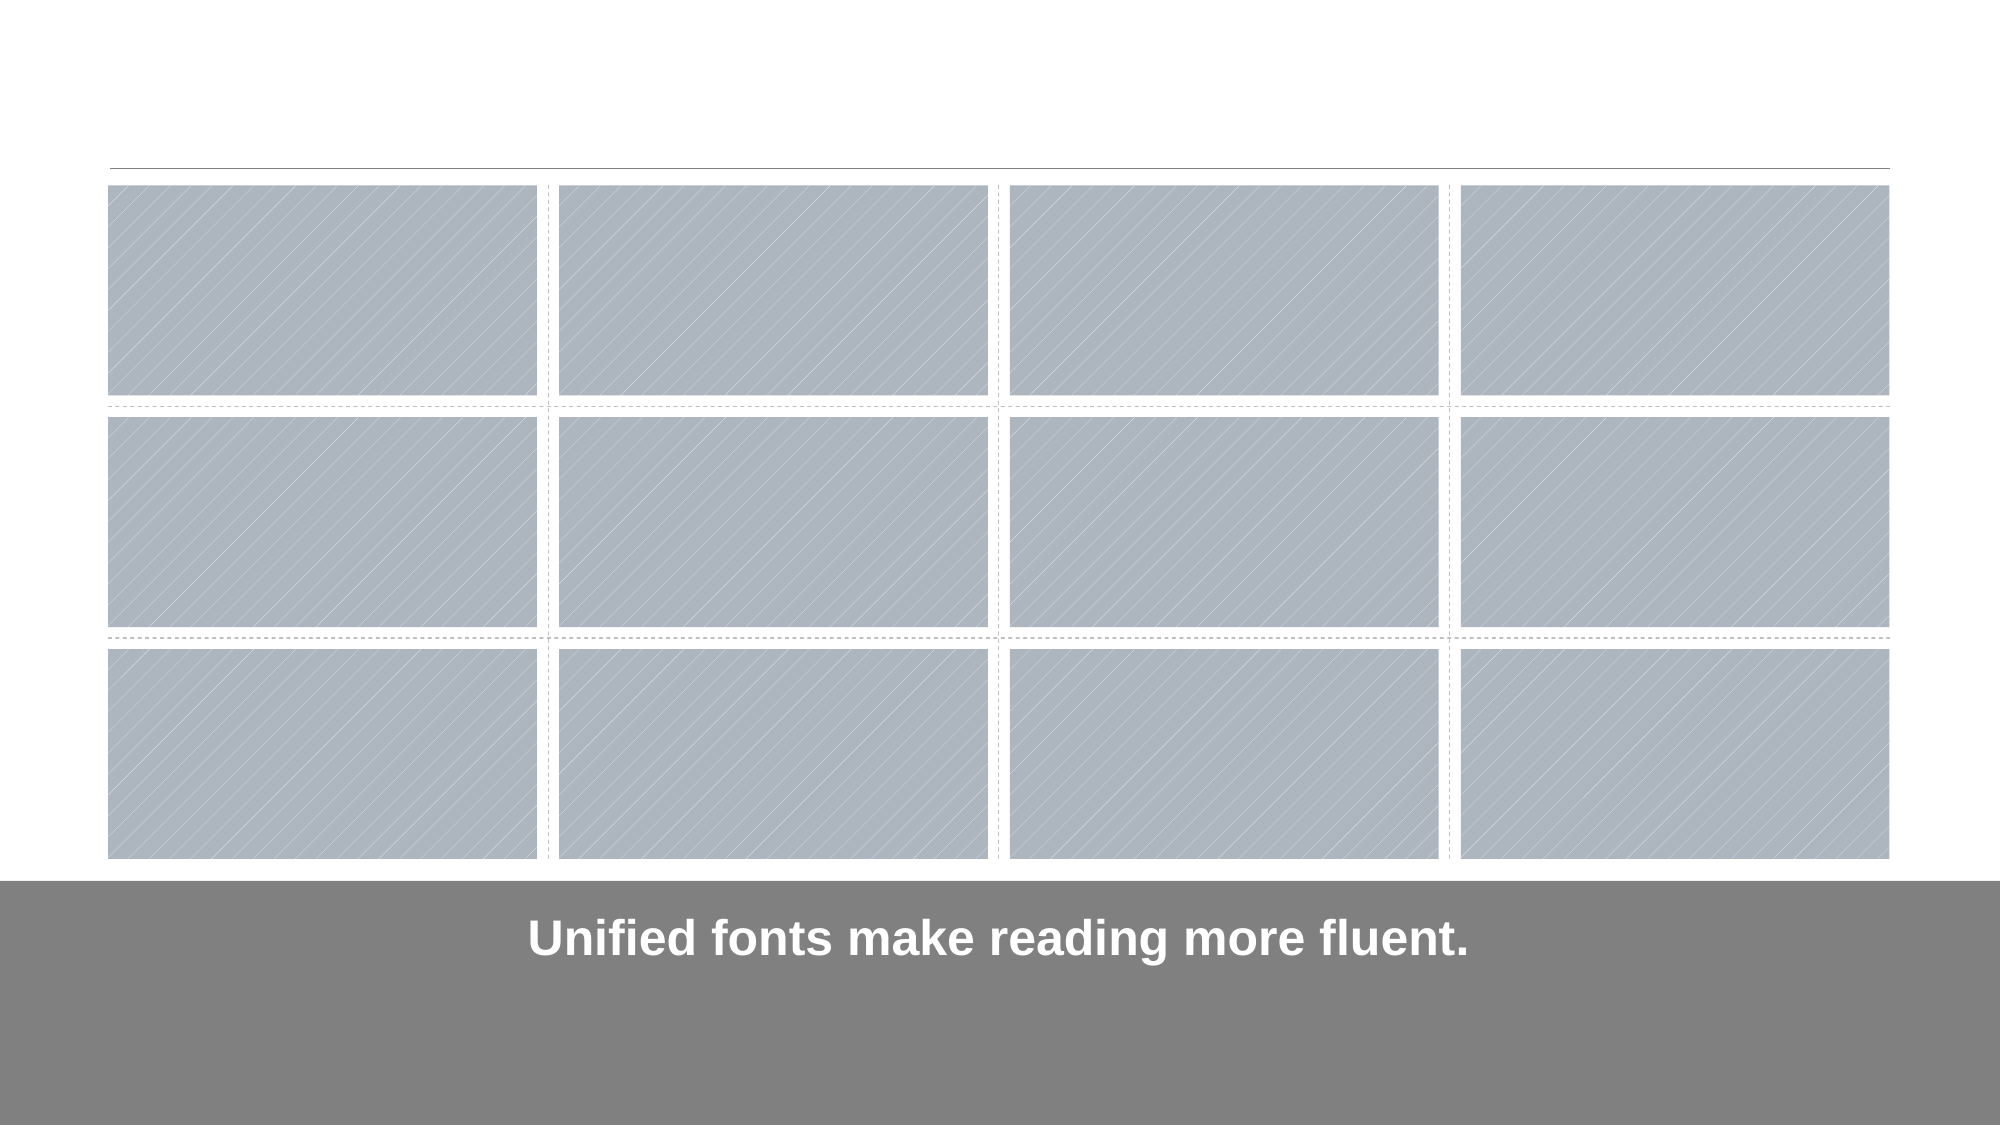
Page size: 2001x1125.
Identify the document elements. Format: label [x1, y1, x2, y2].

text_box [0, 185, 2000, 1125]
